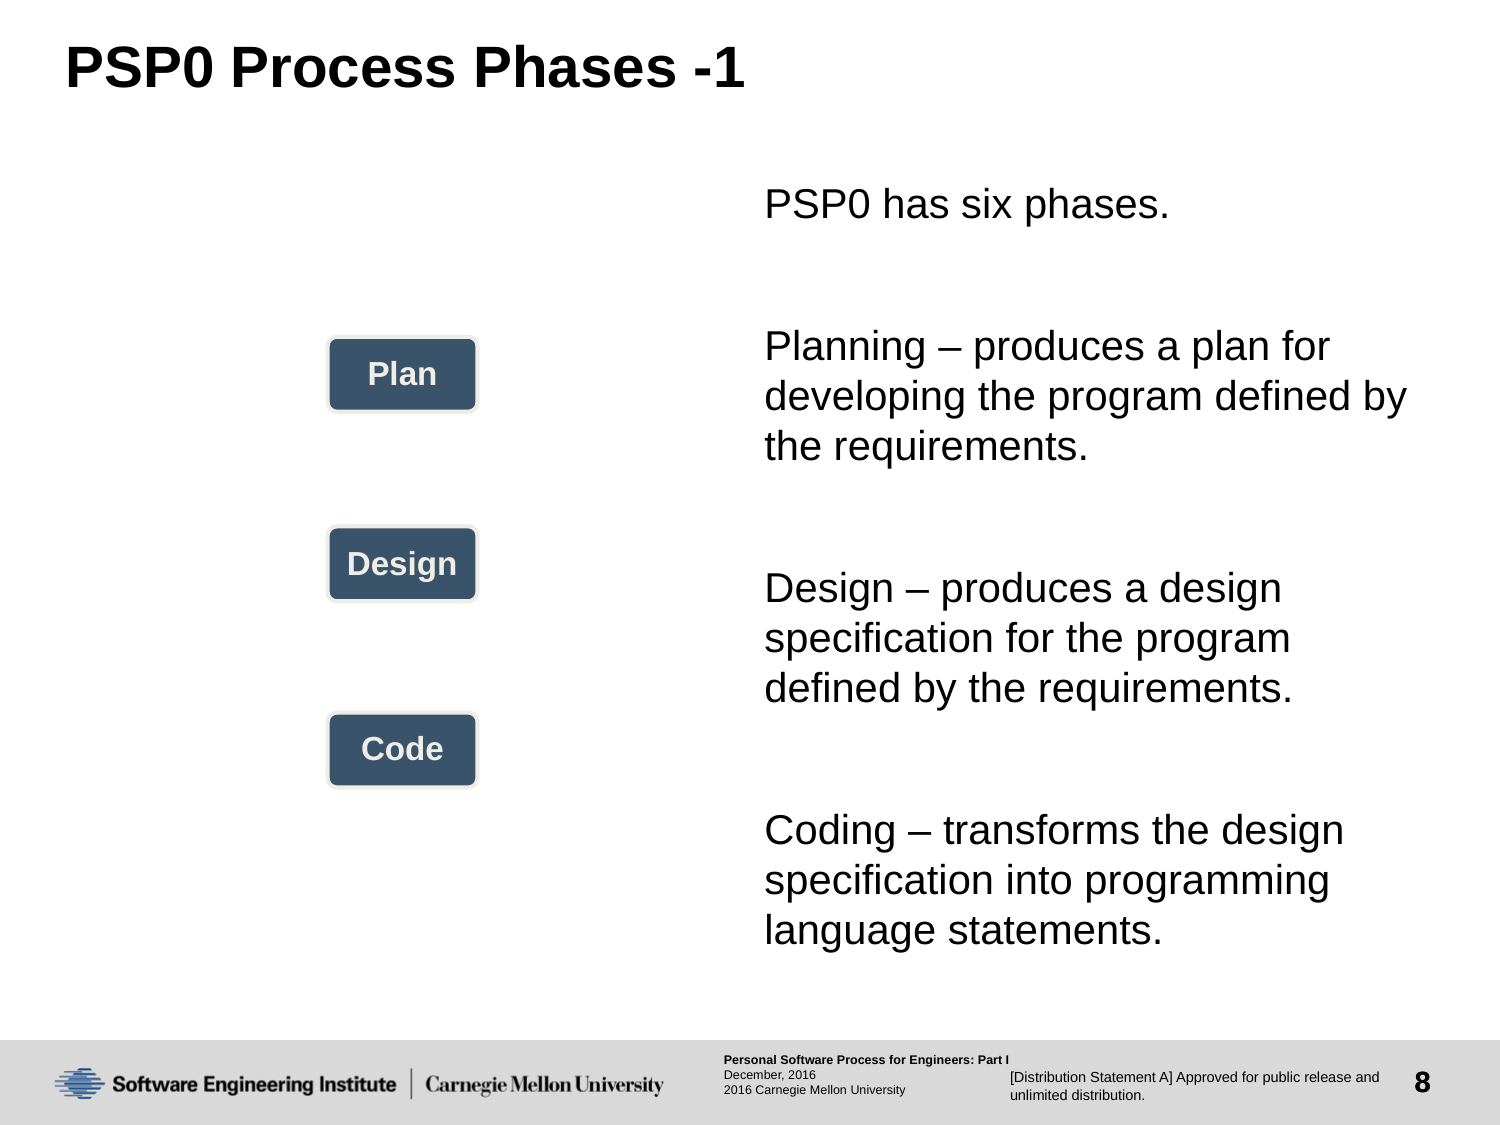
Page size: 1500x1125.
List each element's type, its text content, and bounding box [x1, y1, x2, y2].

picture [46, 1061, 673, 1104]
title PSP0 Process Phases -1 [65, 37, 1313, 148]
list PSP0 has six phases. Planning – produces a plan for developing the program defined by the requirements. Design – produces a design specification for the program defined by the requirements. Coding – transforms the design specification into programming language statements. [764, 176, 1432, 1021]
picture [325, 334, 482, 792]
